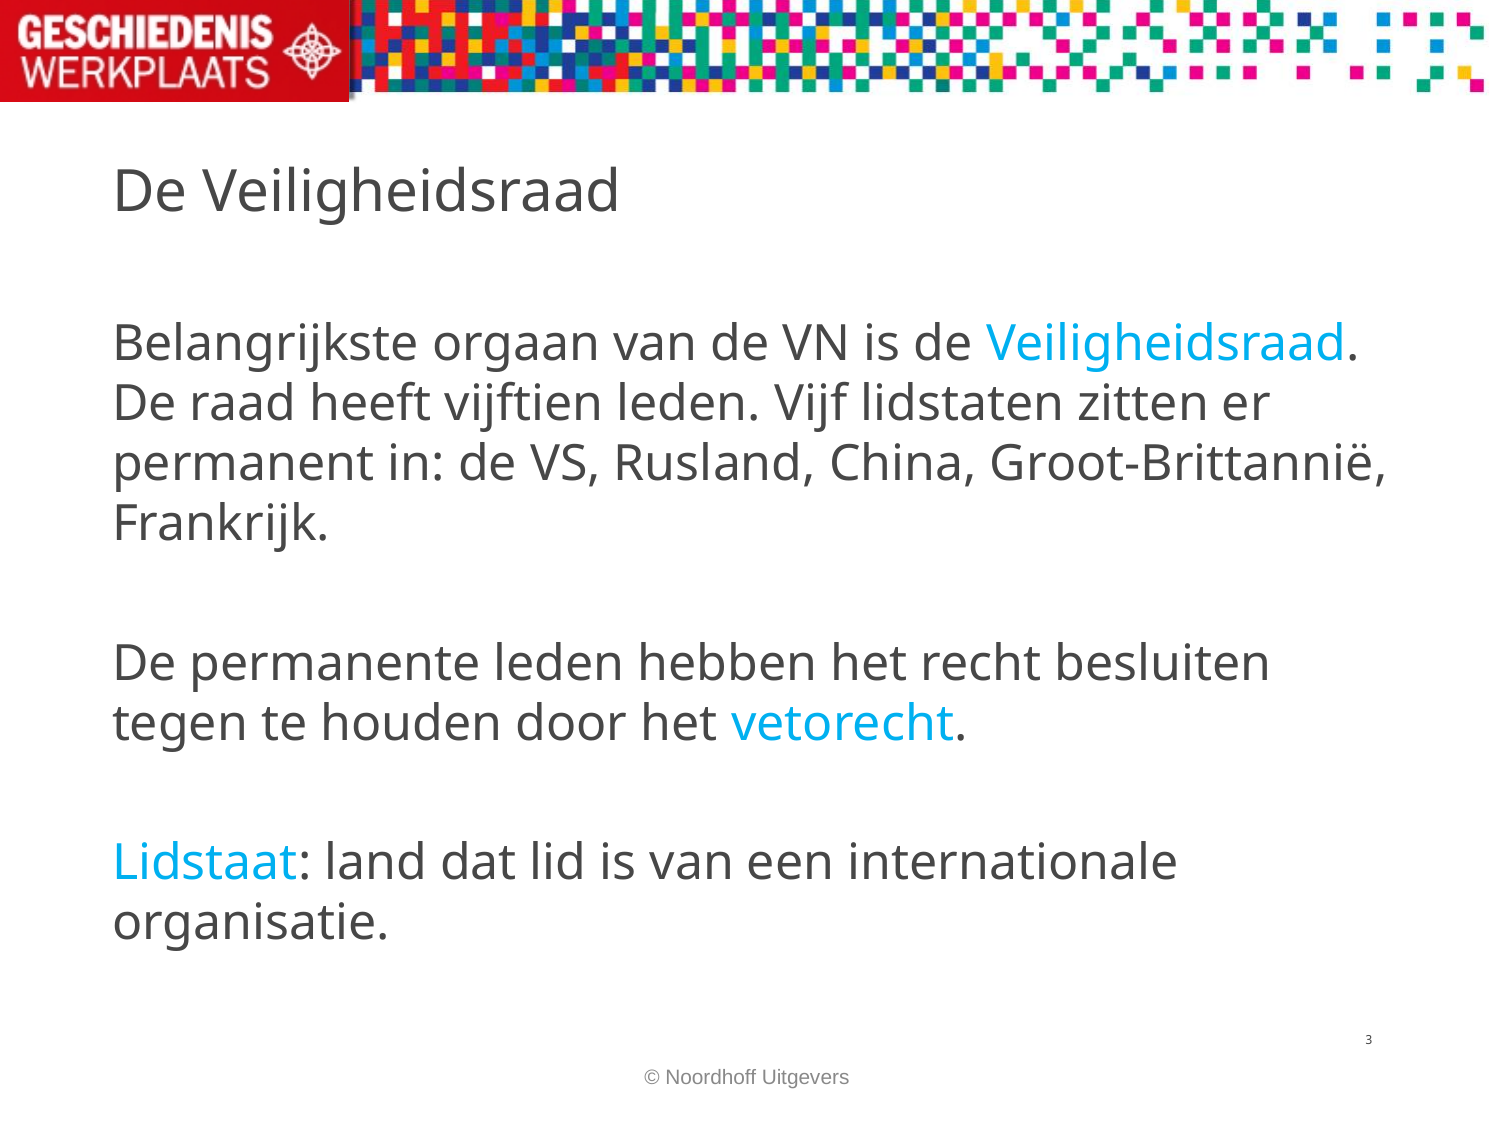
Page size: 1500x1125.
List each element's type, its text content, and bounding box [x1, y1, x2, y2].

slide_number 3 [1325, 1025, 1388, 1063]
list Belangrijkste orgaan van de VN is de Veiligheidsraad. De raad heeft vijftien leden. Vijf lidstaten zitten er permanent in: de VS, Rusland, China, Groot-Brittannië, Frankrijk. De permanente leden hebben het recht besluiten tegen te houden door het vetorecht. Lidstaat: land dat lid is van een internationale organisatie. [112, 302, 1409, 988]
picture [0, 0, 1500, 1125]
title De Veiligheidsraad [112, 145, 1401, 256]
text_box © Noordhoff Uitgevers [512, 1045, 988, 1106]
